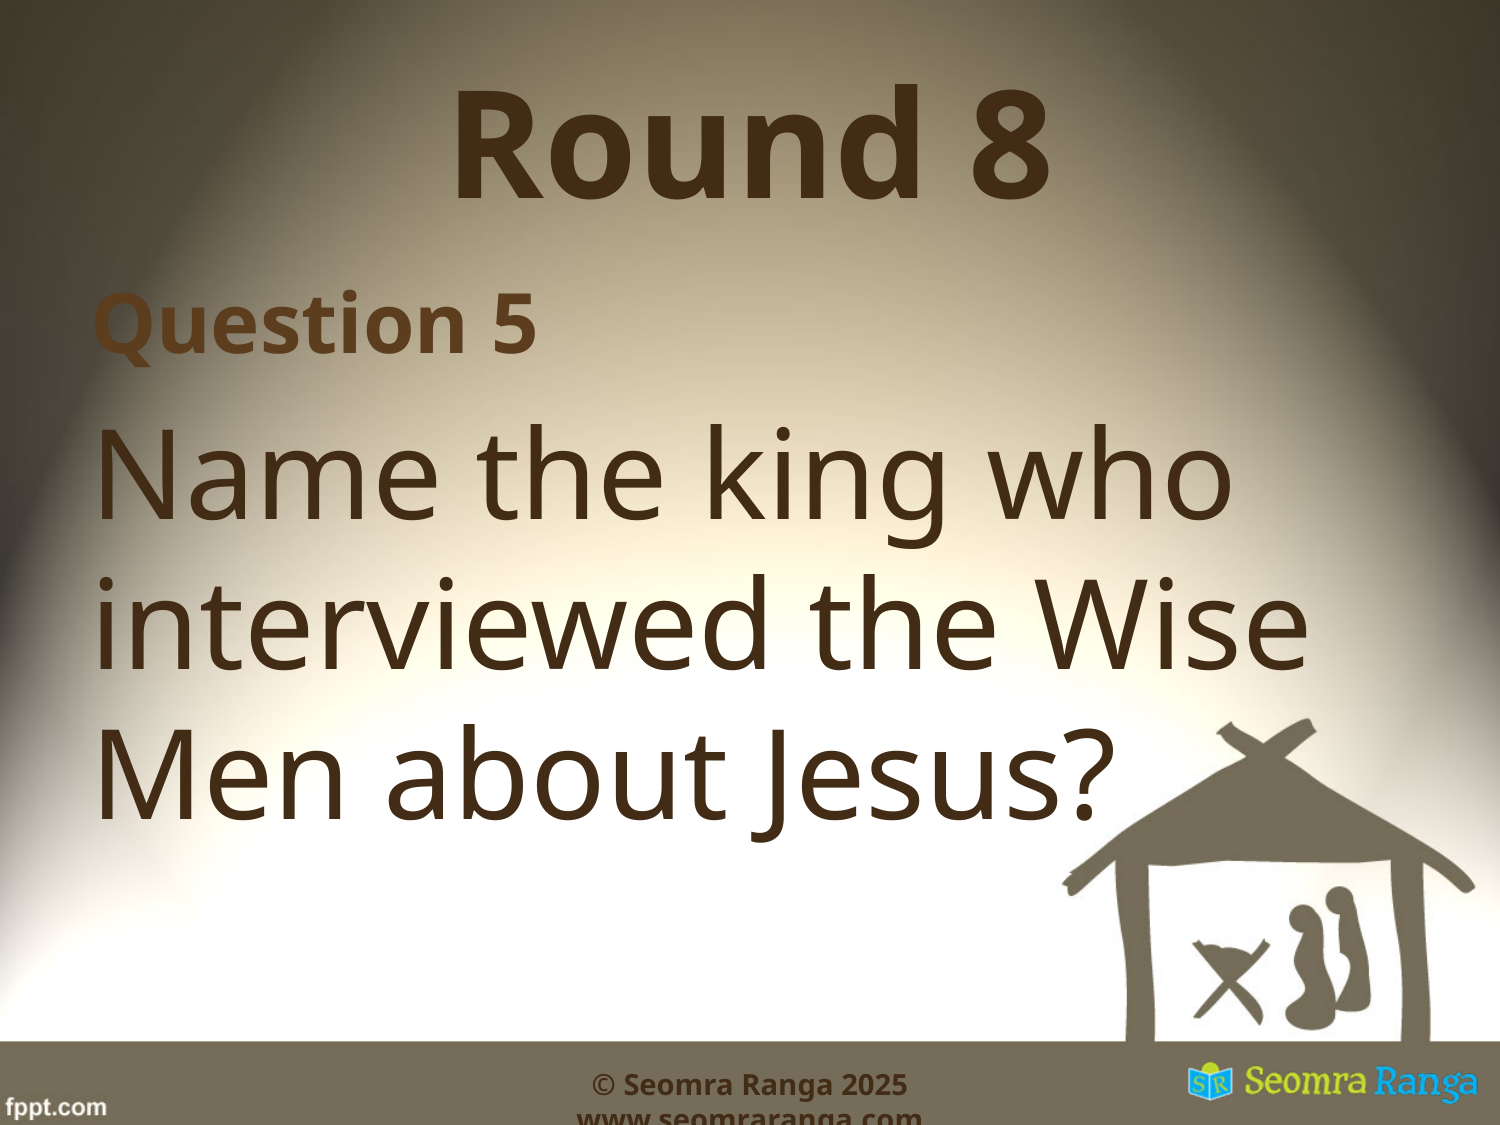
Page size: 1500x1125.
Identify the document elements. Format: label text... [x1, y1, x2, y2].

list Question 5 Name the king who interviewed the Wise Men about Jesus? [75, 262, 1425, 1005]
picture [0, 0, 1500, 1125]
title Round 8 [75, 45, 1425, 233]
text_box © Seomra Ranga 2025 www.seomraranga.com [401, 1058, 1099, 1125]
